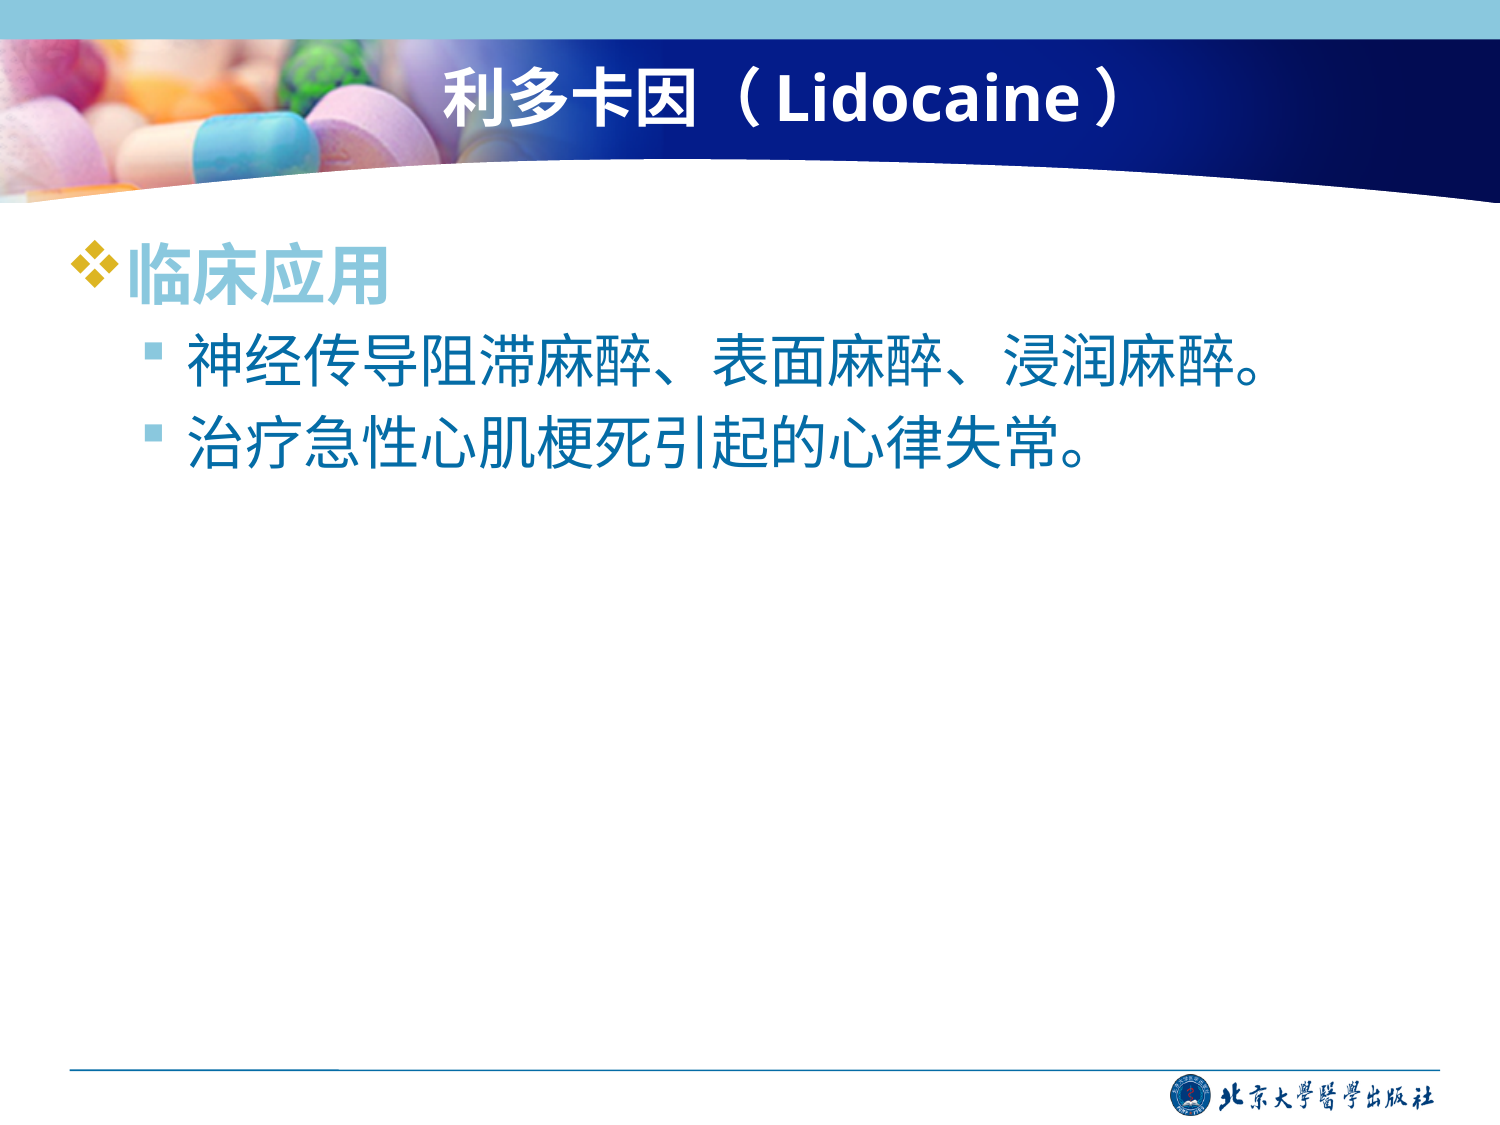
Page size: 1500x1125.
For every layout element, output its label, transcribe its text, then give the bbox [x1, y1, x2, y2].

title 利多卡因（Lidocaine） [137, 49, 1463, 143]
picture [0, 40, 1500, 203]
list 临床应用 神经传导阻滞麻醉、表面麻醉、浸润麻醉。 治疗急性心肌梗死引起的心律失常。 [49, 224, 1463, 1026]
picture [1170, 1074, 1436, 1118]
